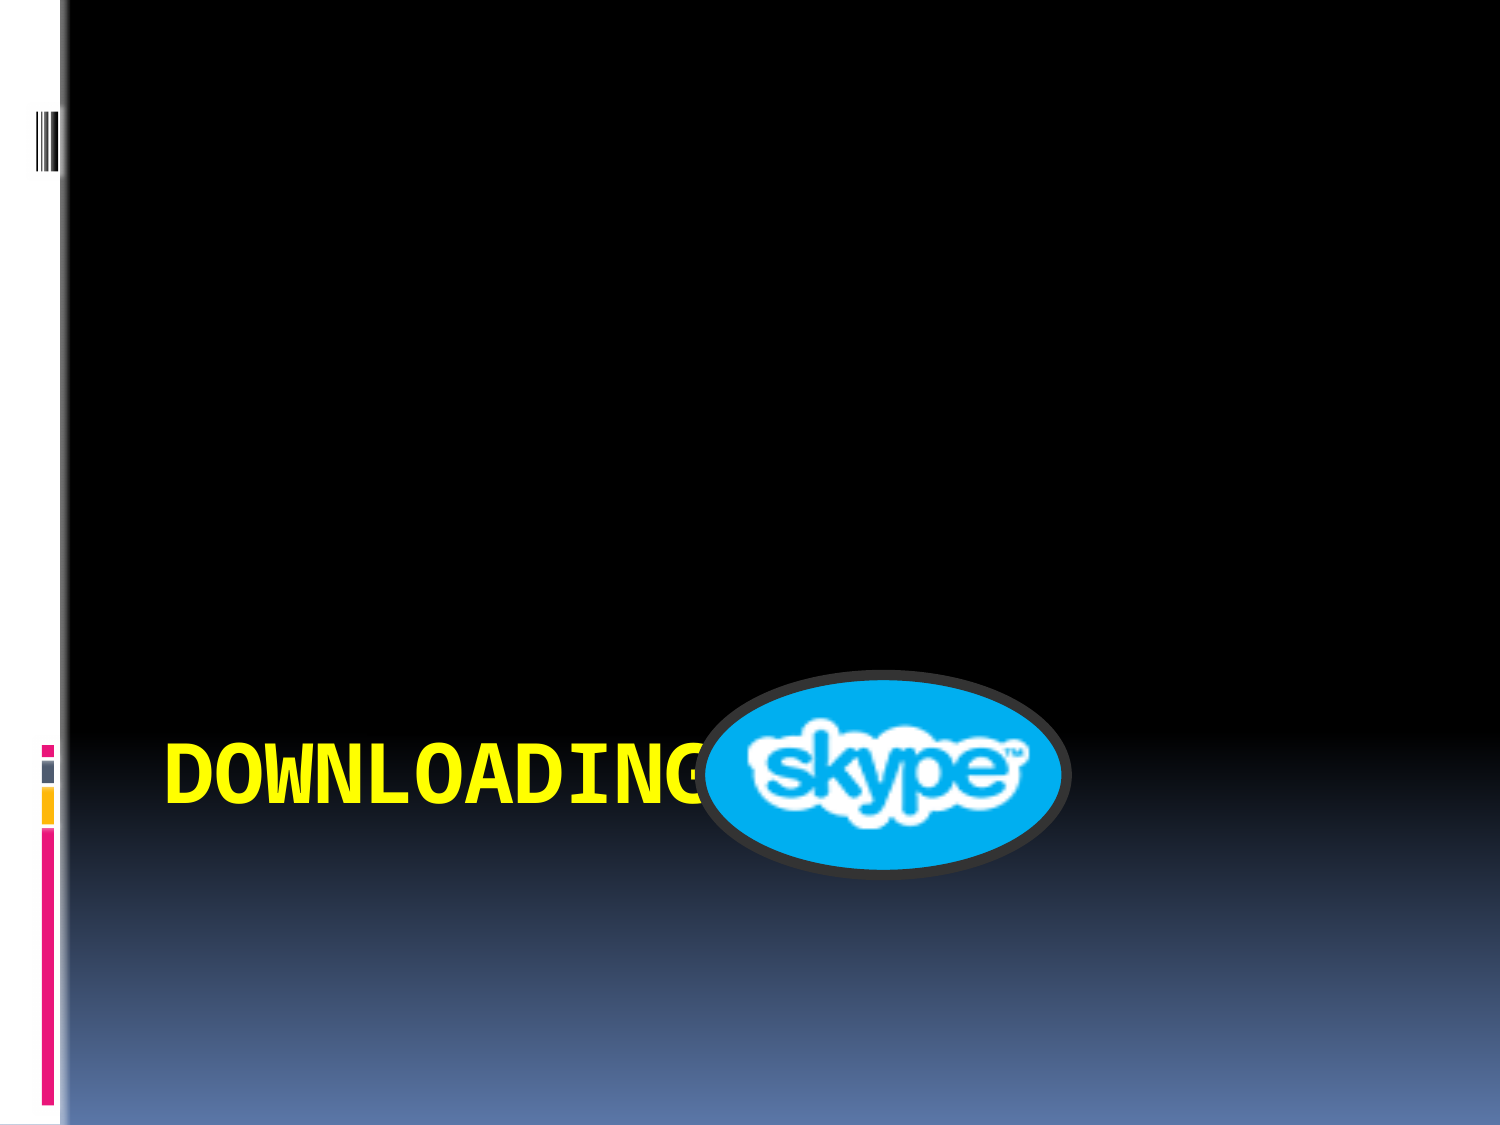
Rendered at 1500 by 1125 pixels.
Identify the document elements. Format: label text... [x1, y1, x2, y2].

title Downloading [150, 712, 1425, 1037]
picture [699, 674, 1068, 876]
